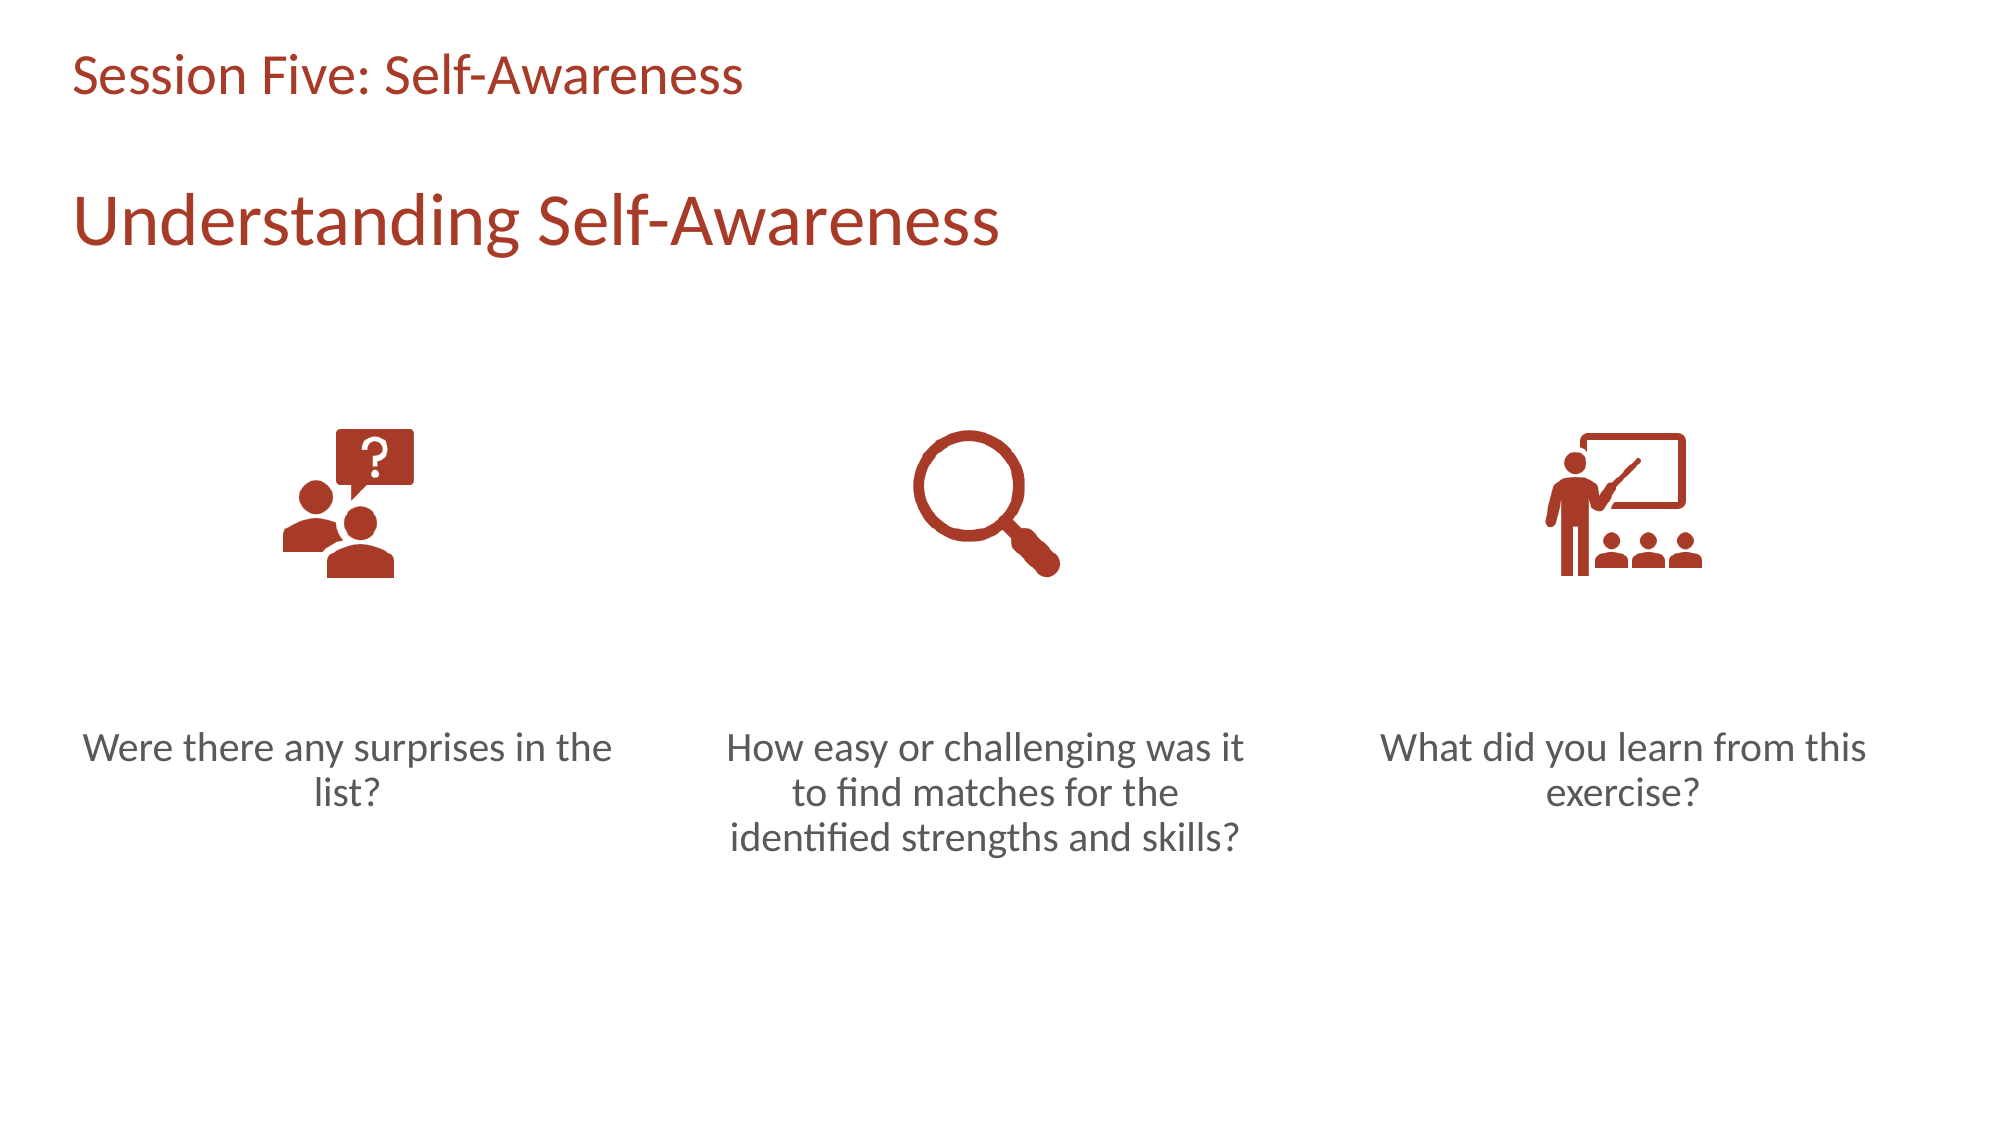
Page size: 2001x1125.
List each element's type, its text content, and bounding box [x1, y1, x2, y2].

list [57, 318, 1914, 1013]
title Session Five: Self-Awareness [57, 36, 1934, 124]
list Understanding Self-Awareness [57, 172, 1934, 270]
